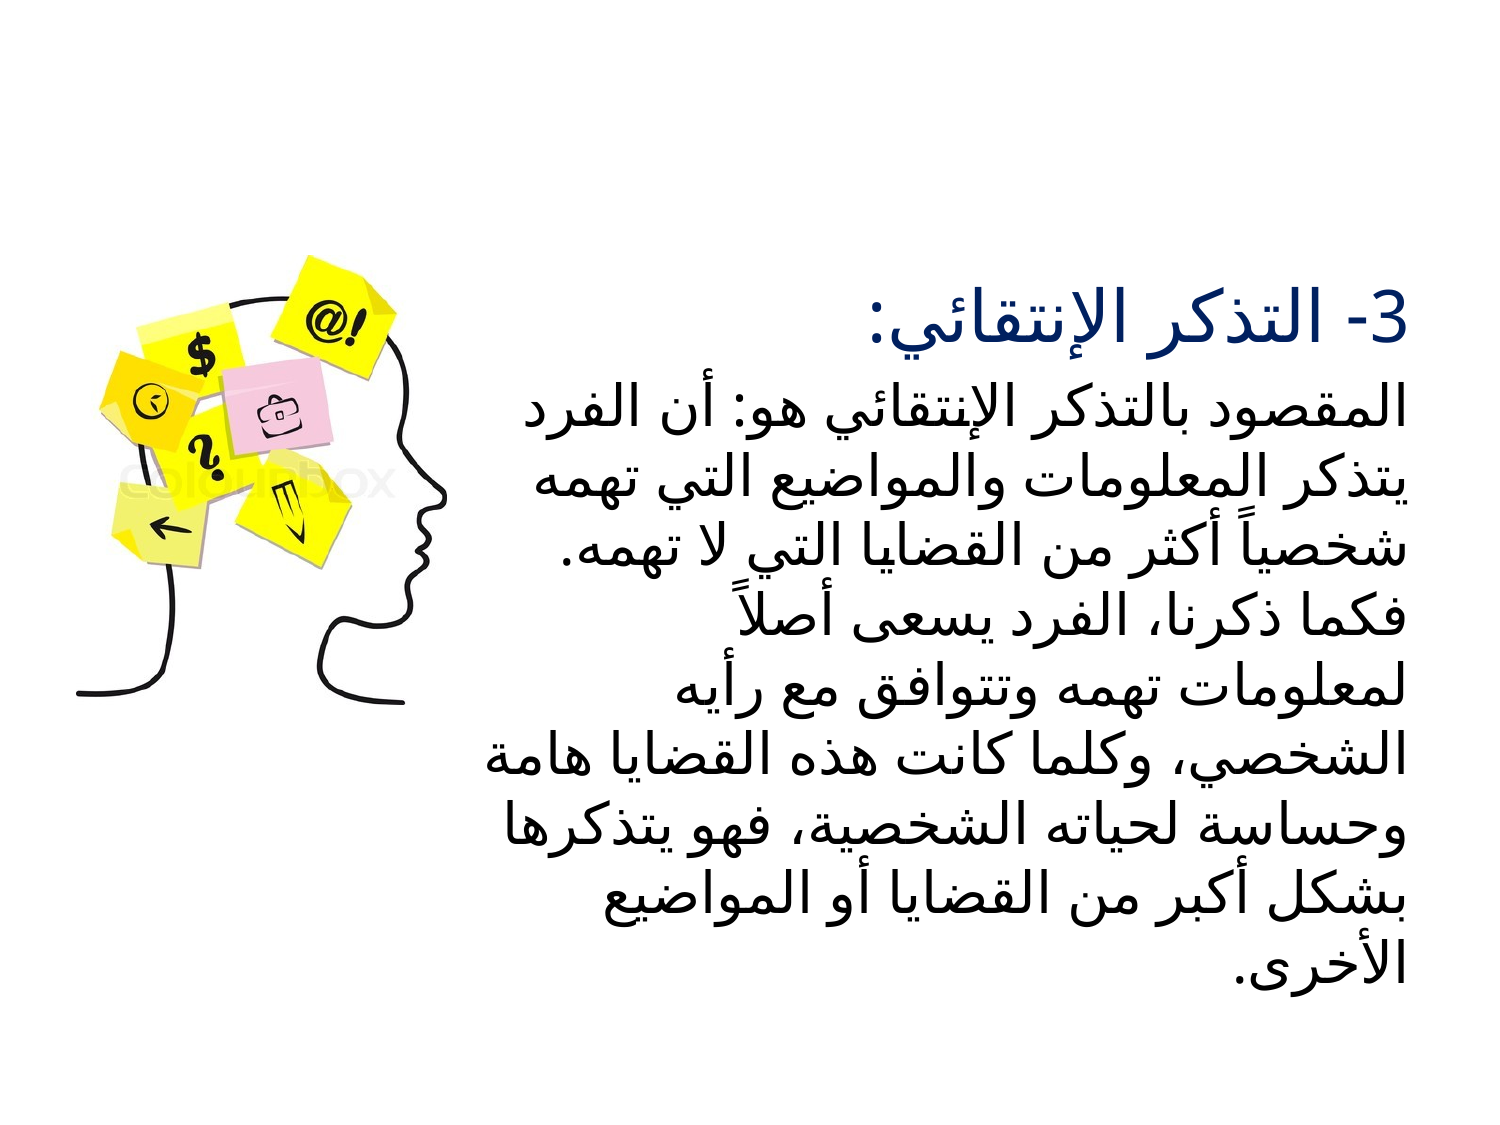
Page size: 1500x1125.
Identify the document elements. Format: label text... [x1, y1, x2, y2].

picture [76, 255, 448, 705]
list 3- التذكر الإنتقائي: المقصود بالتذكر الإنتقائي هو: أن الفرد يتذكر المعلومات والمواضيع التي تهمه شخصياً أكثر من القضايا التي لا تهمه. فكما ذكرنا، الفرد يسعى أصلاً لمعلومات تهمه وتتوافق مع رأيه الشخصي، وكلما كانت هذه القضايا هامة وحساسة لحياته الشخصية، فهو يتذكرها بشكل أكبر من القضايا أو المواضيع الأخرى. [466, 262, 1425, 1005]
